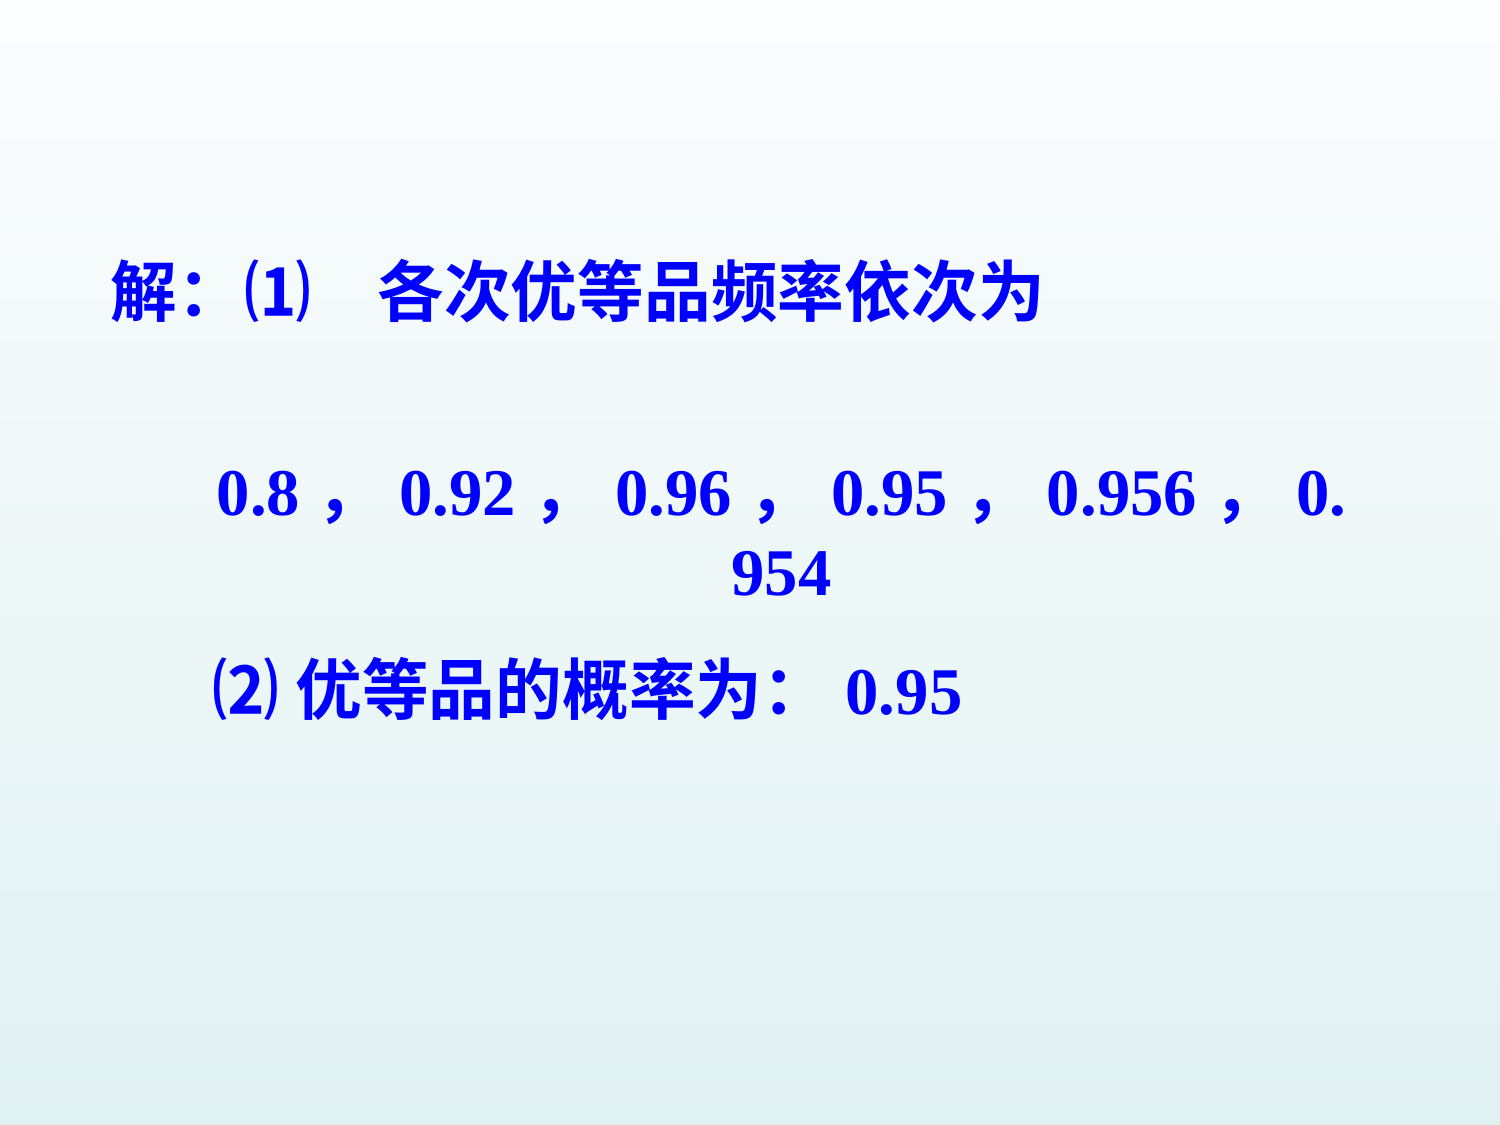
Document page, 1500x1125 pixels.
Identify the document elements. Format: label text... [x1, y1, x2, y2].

text_box 0.8，0.92，0.96，0.95，0.956，0.954 [201, 441, 1363, 617]
text_box 解：⑴ 各次优等品频率依次为 [95, 242, 1335, 337]
text_box ⑵优等品的概率为：0.95 [197, 640, 978, 736]
